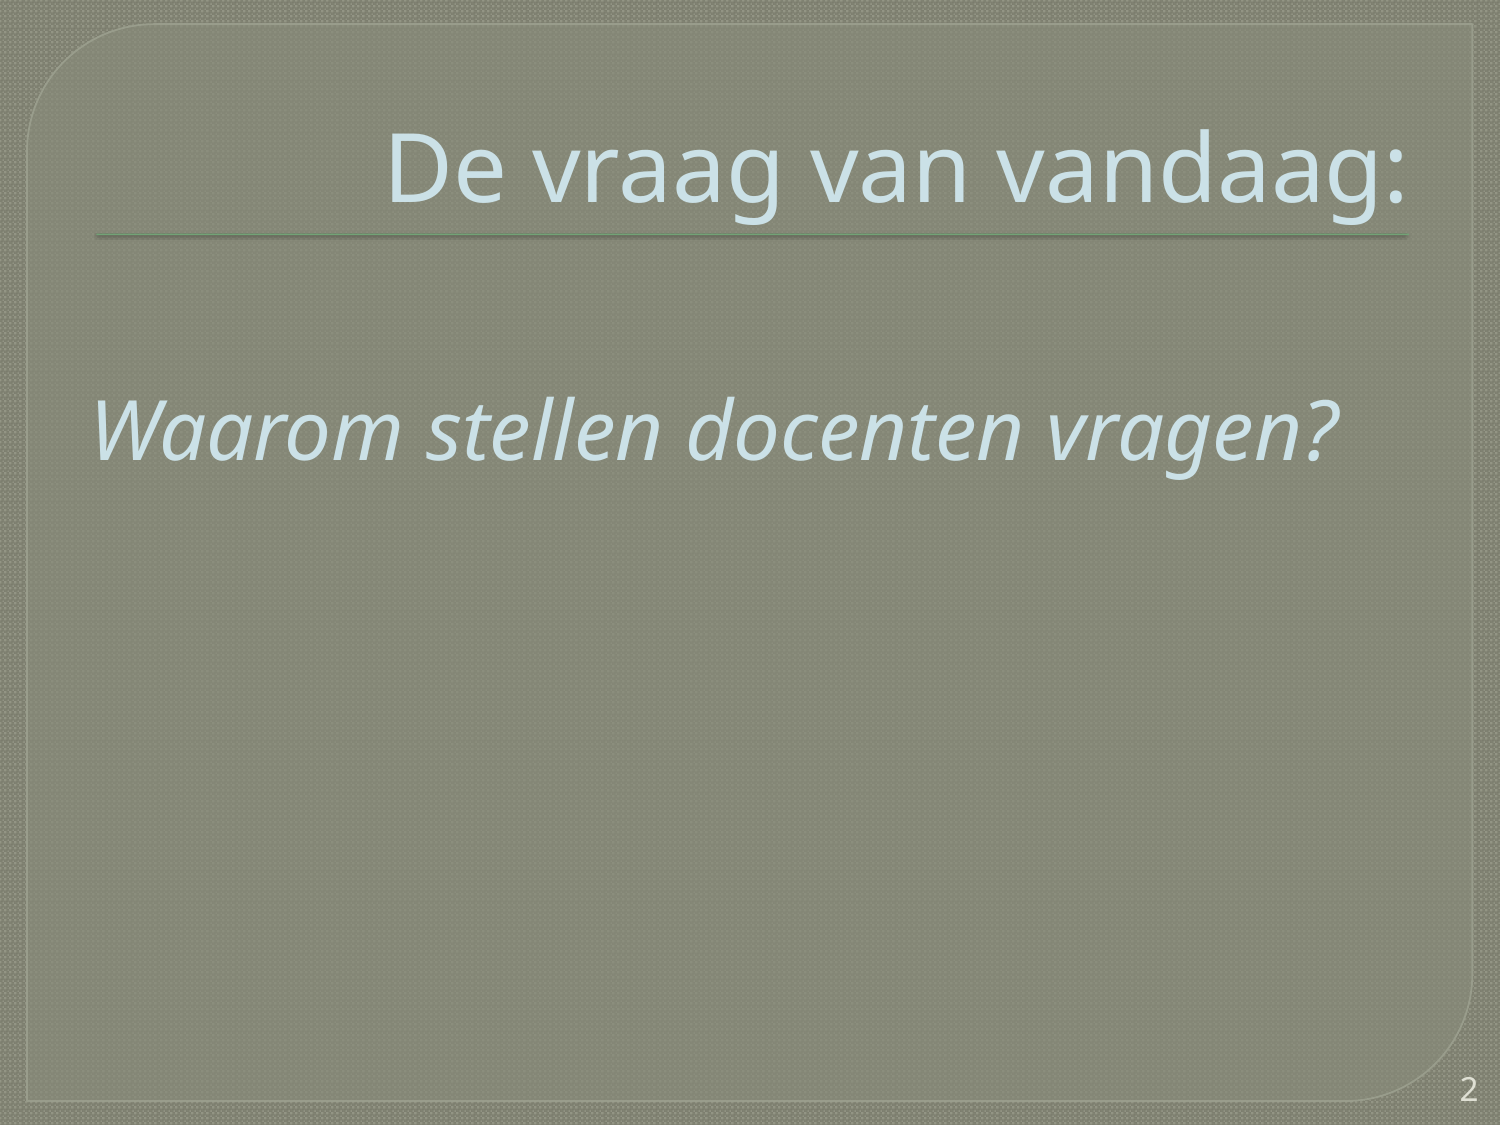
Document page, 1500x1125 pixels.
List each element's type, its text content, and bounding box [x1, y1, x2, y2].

title De vraag van vandaag: [75, 41, 1425, 230]
list Waarom stellen docenten vragen? [75, 270, 1425, 1013]
slide_number 2 [1417, 1068, 1494, 1114]
